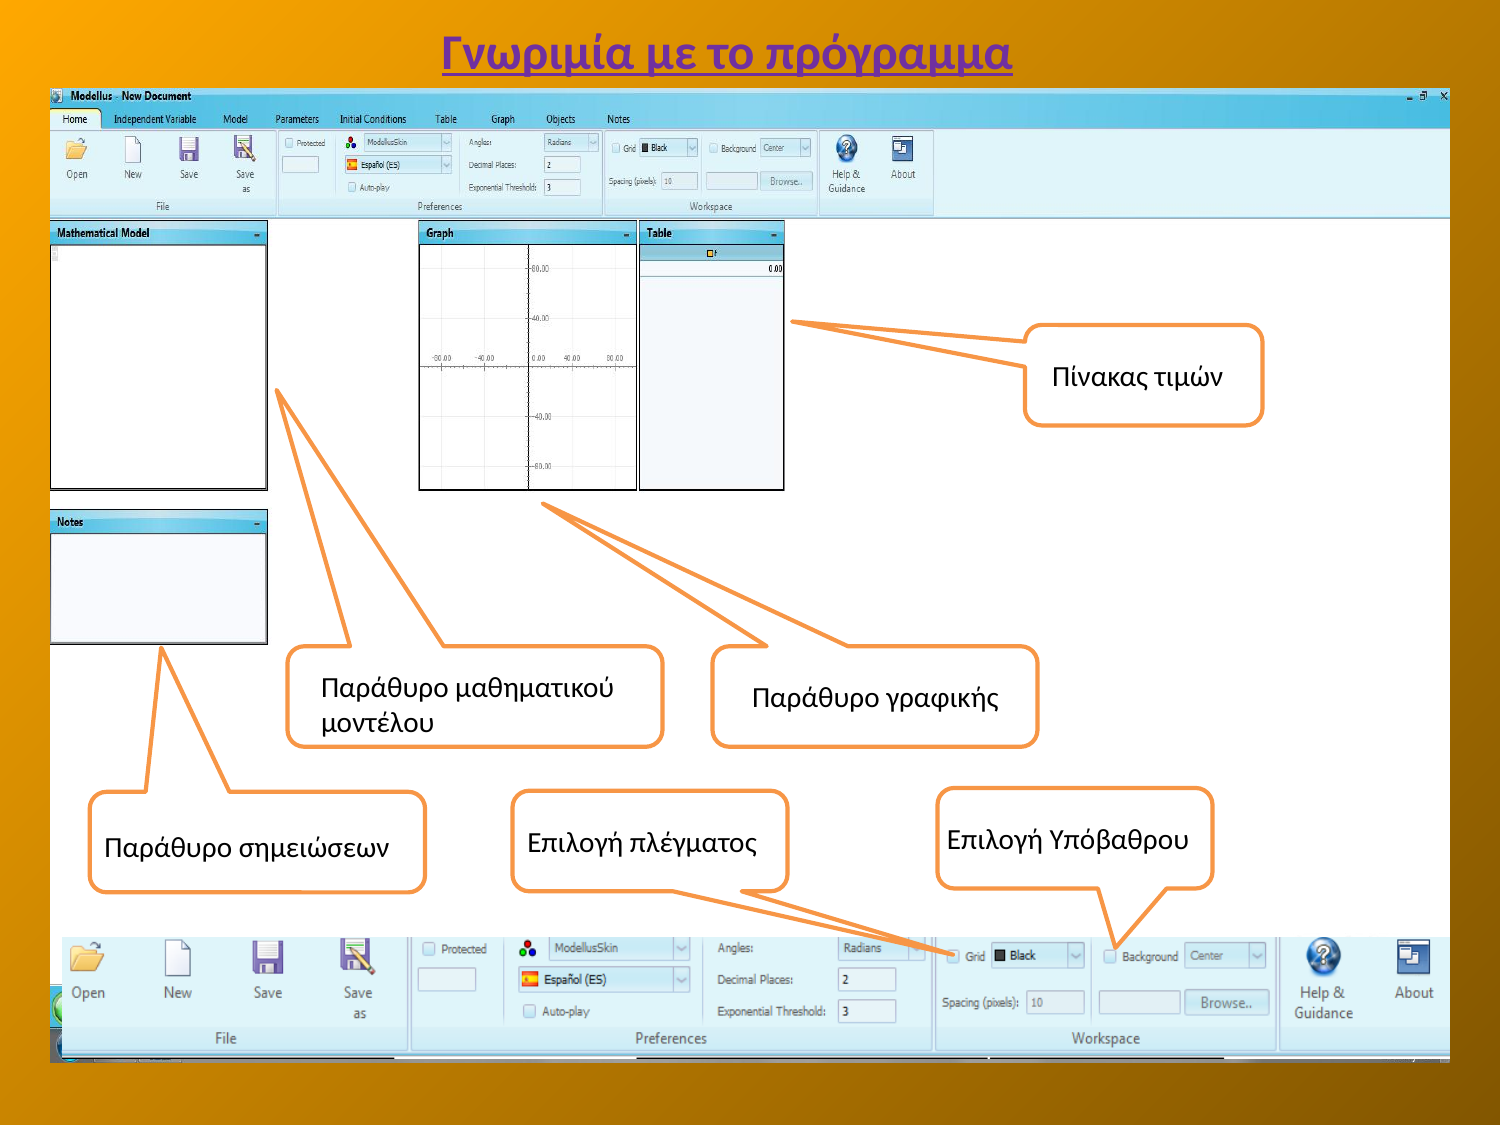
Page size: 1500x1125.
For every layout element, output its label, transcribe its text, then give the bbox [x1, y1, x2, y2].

picture [62, 937, 1451, 1060]
text_box Γνωριμία με το πρόγραμμα [427, 12, 1101, 86]
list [49, 87, 1451, 1063]
